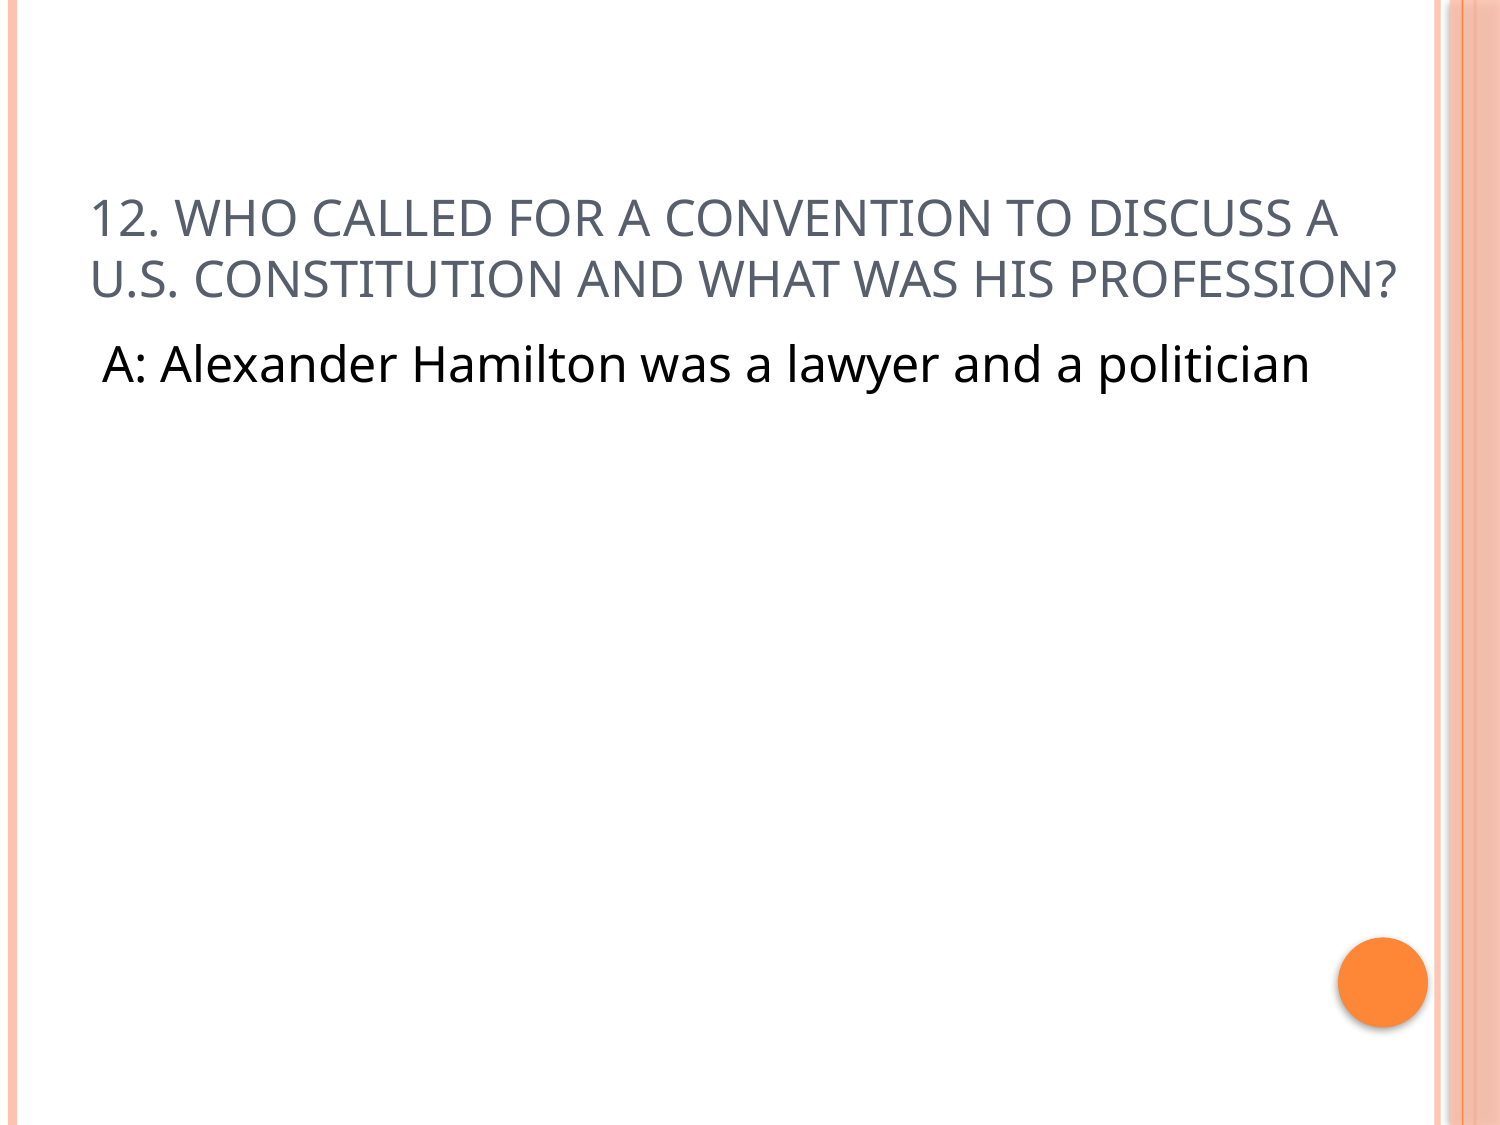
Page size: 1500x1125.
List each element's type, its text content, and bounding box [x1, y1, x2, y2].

title 12. Who called for a convention to discuss a U.S. Constitution and what was his profession? [75, 174, 1425, 363]
list A: Alexander Hamilton was a lawyer and a politician [87, 324, 1438, 1068]
